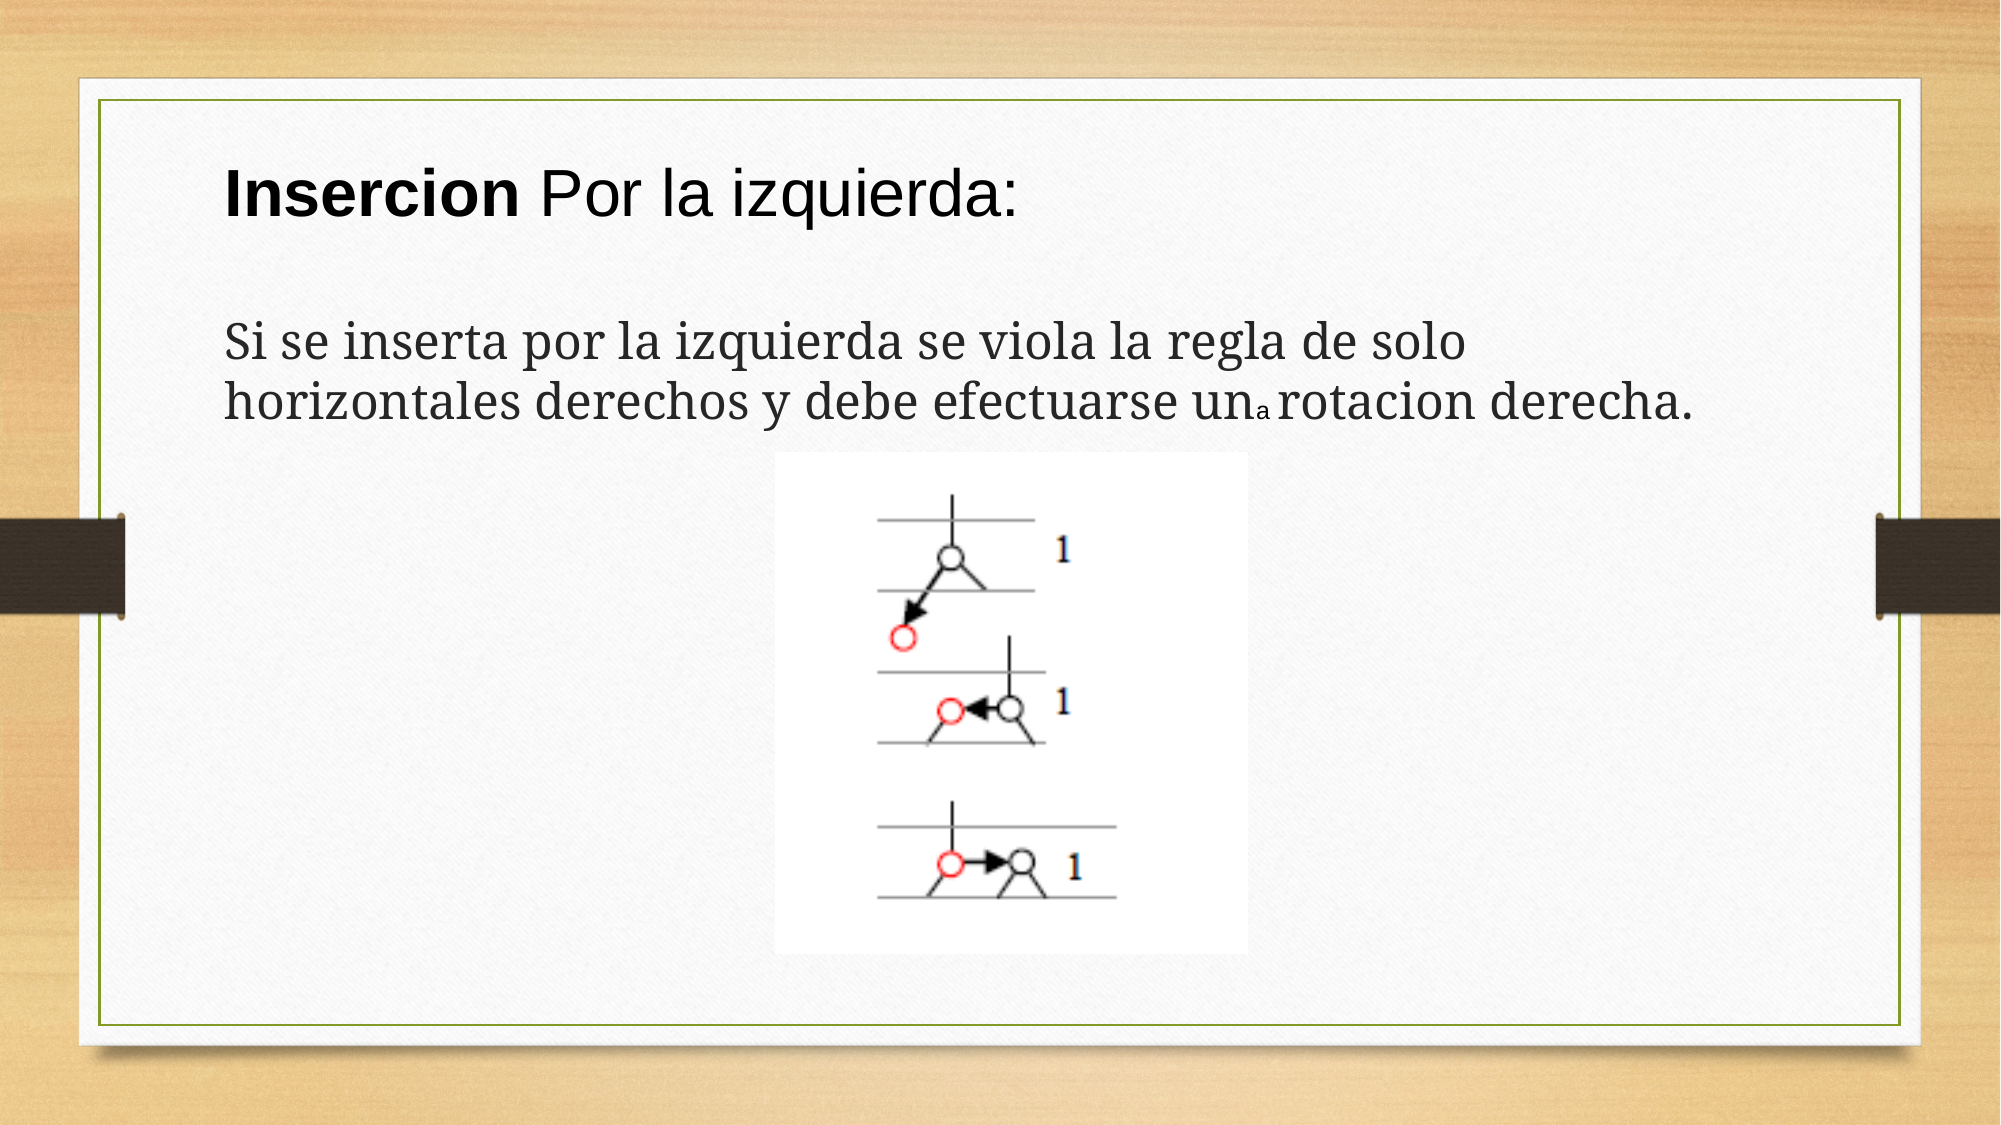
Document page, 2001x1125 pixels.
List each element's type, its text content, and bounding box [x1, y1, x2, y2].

text_box Insercion Por la izquierda: Si se inserta por la izquierda se viola la regla de solo horizontales derechos y debe efectuarse una rotacion derecha. [210, 142, 1734, 437]
picture [0, 0, 2001, 1125]
